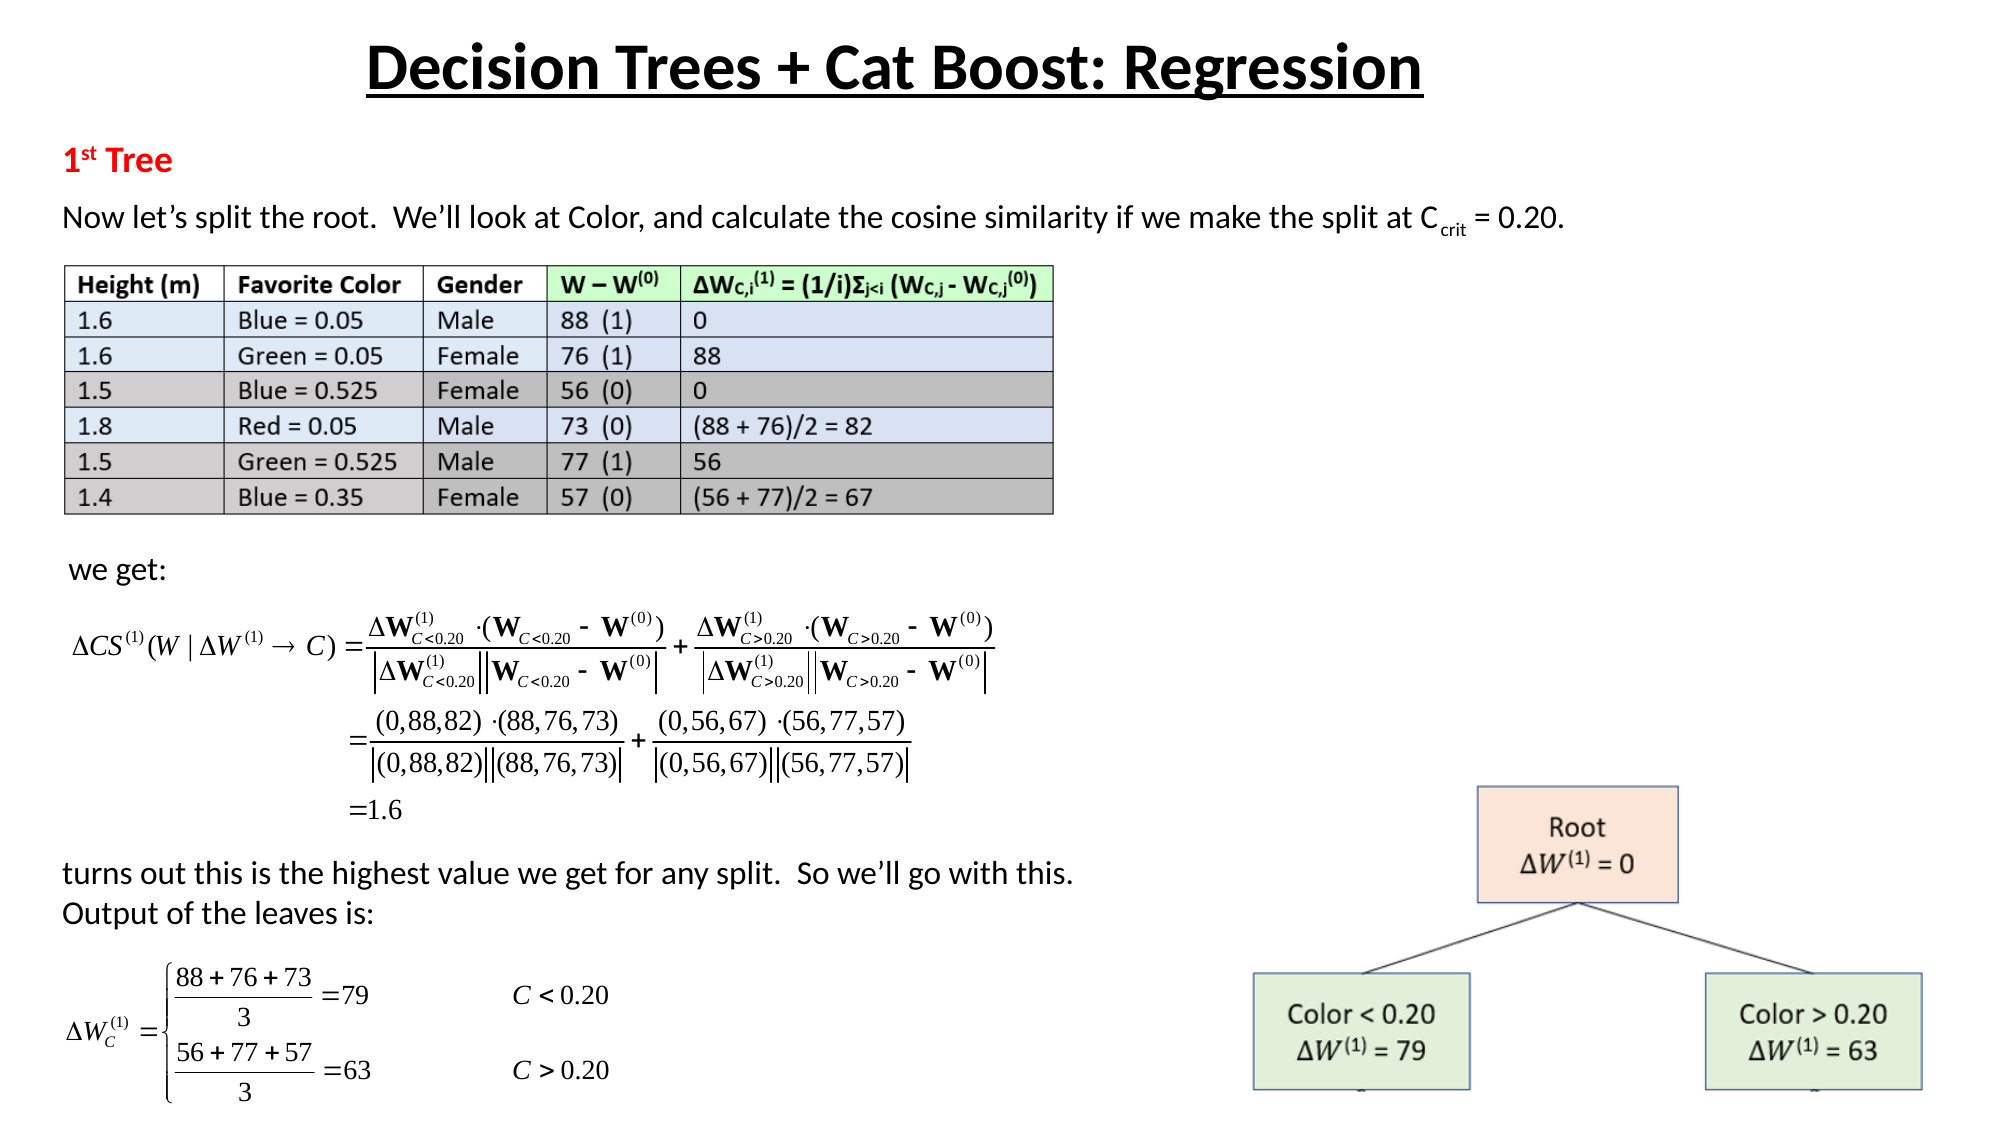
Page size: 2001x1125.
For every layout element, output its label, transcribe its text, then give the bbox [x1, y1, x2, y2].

text_box Decision Trees + Cat Boost: Regression [351, 15, 1667, 111]
text_box 1st Tree [47, 127, 250, 187]
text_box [61, 957, 614, 1110]
text_box we get: [53, 540, 216, 595]
picture [1246, 774, 1928, 1098]
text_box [67, 605, 1000, 833]
text_box turns out this is the highest value we get for any split. So we’ll go with this. Output of the leaves is: [47, 843, 1129, 939]
picture [61, 262, 1058, 520]
text_box Now let’s split the root. We’ll look at Color, and calculate the cosine similarity if we make the split at C­crit = 0.20. [47, 187, 1652, 248]
